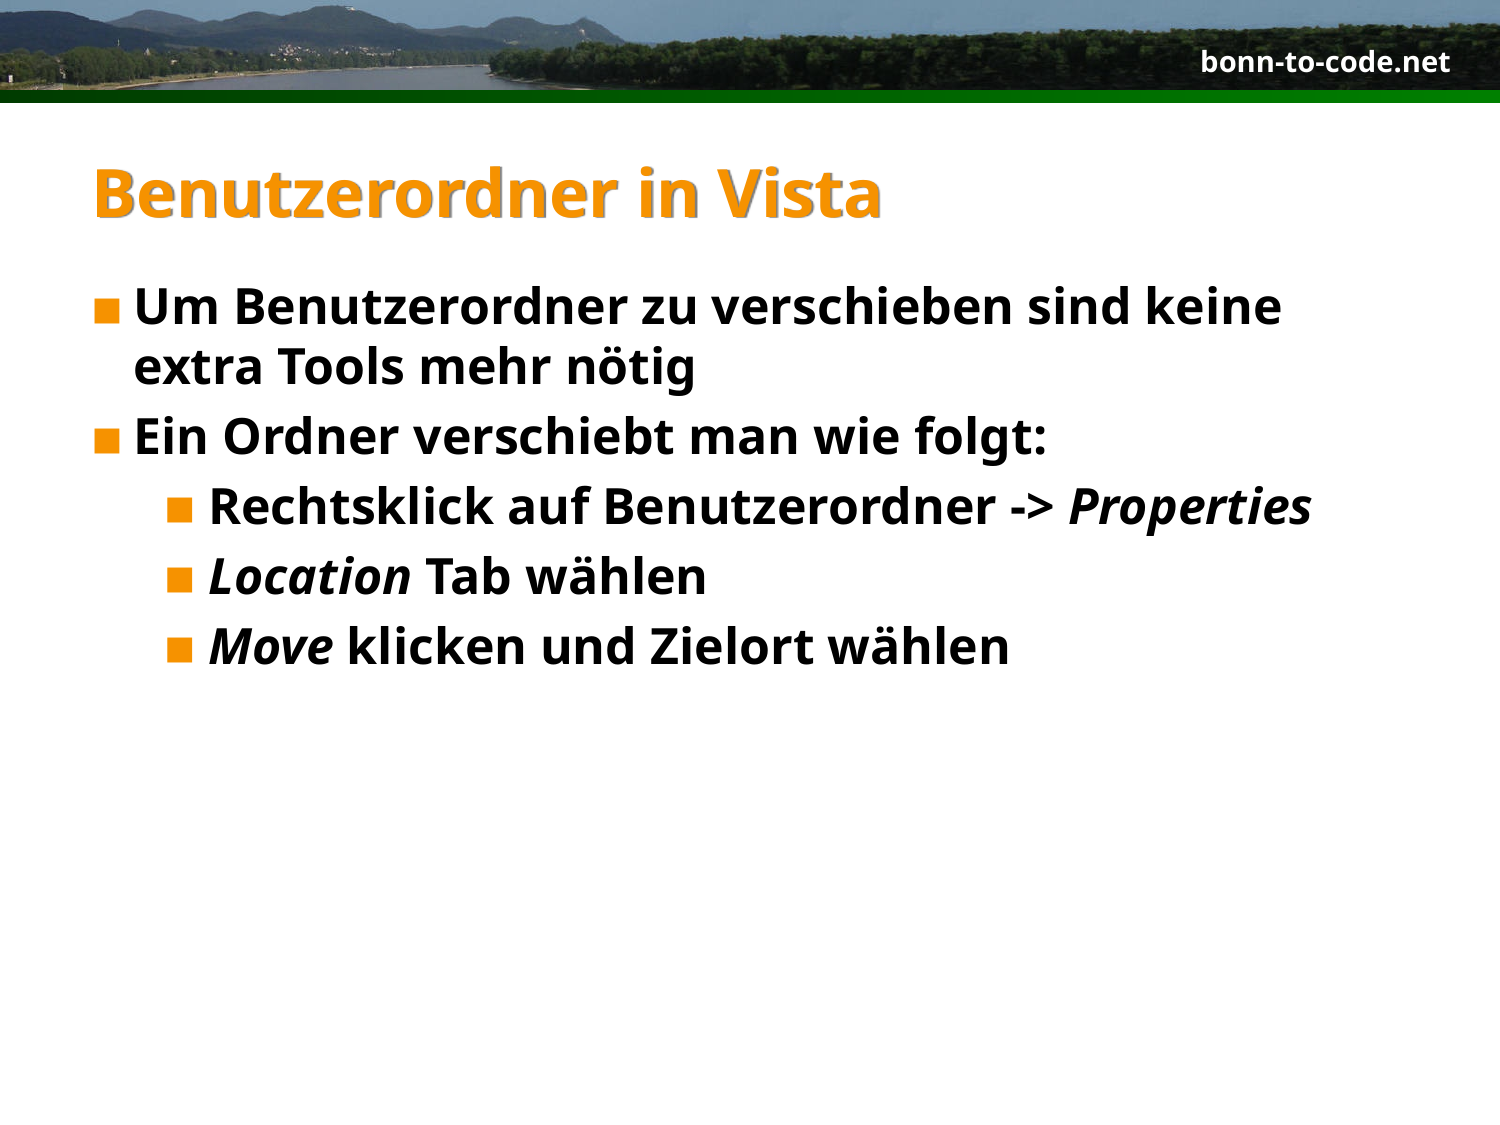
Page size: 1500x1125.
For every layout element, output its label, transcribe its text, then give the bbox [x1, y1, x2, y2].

list Um Benutzerordner zu verschieben sind keine extra Tools mehr nötig Ein Ordner verschiebt man wie folgt: Rechtsklick auf Benutzerordner -> Properties Location Tab wählen Move klicken und Zielort wählen [74, 266, 1426, 1095]
title Benutzerordner in Vista [76, 113, 1428, 268]
picture [0, 0, 1500, 90]
